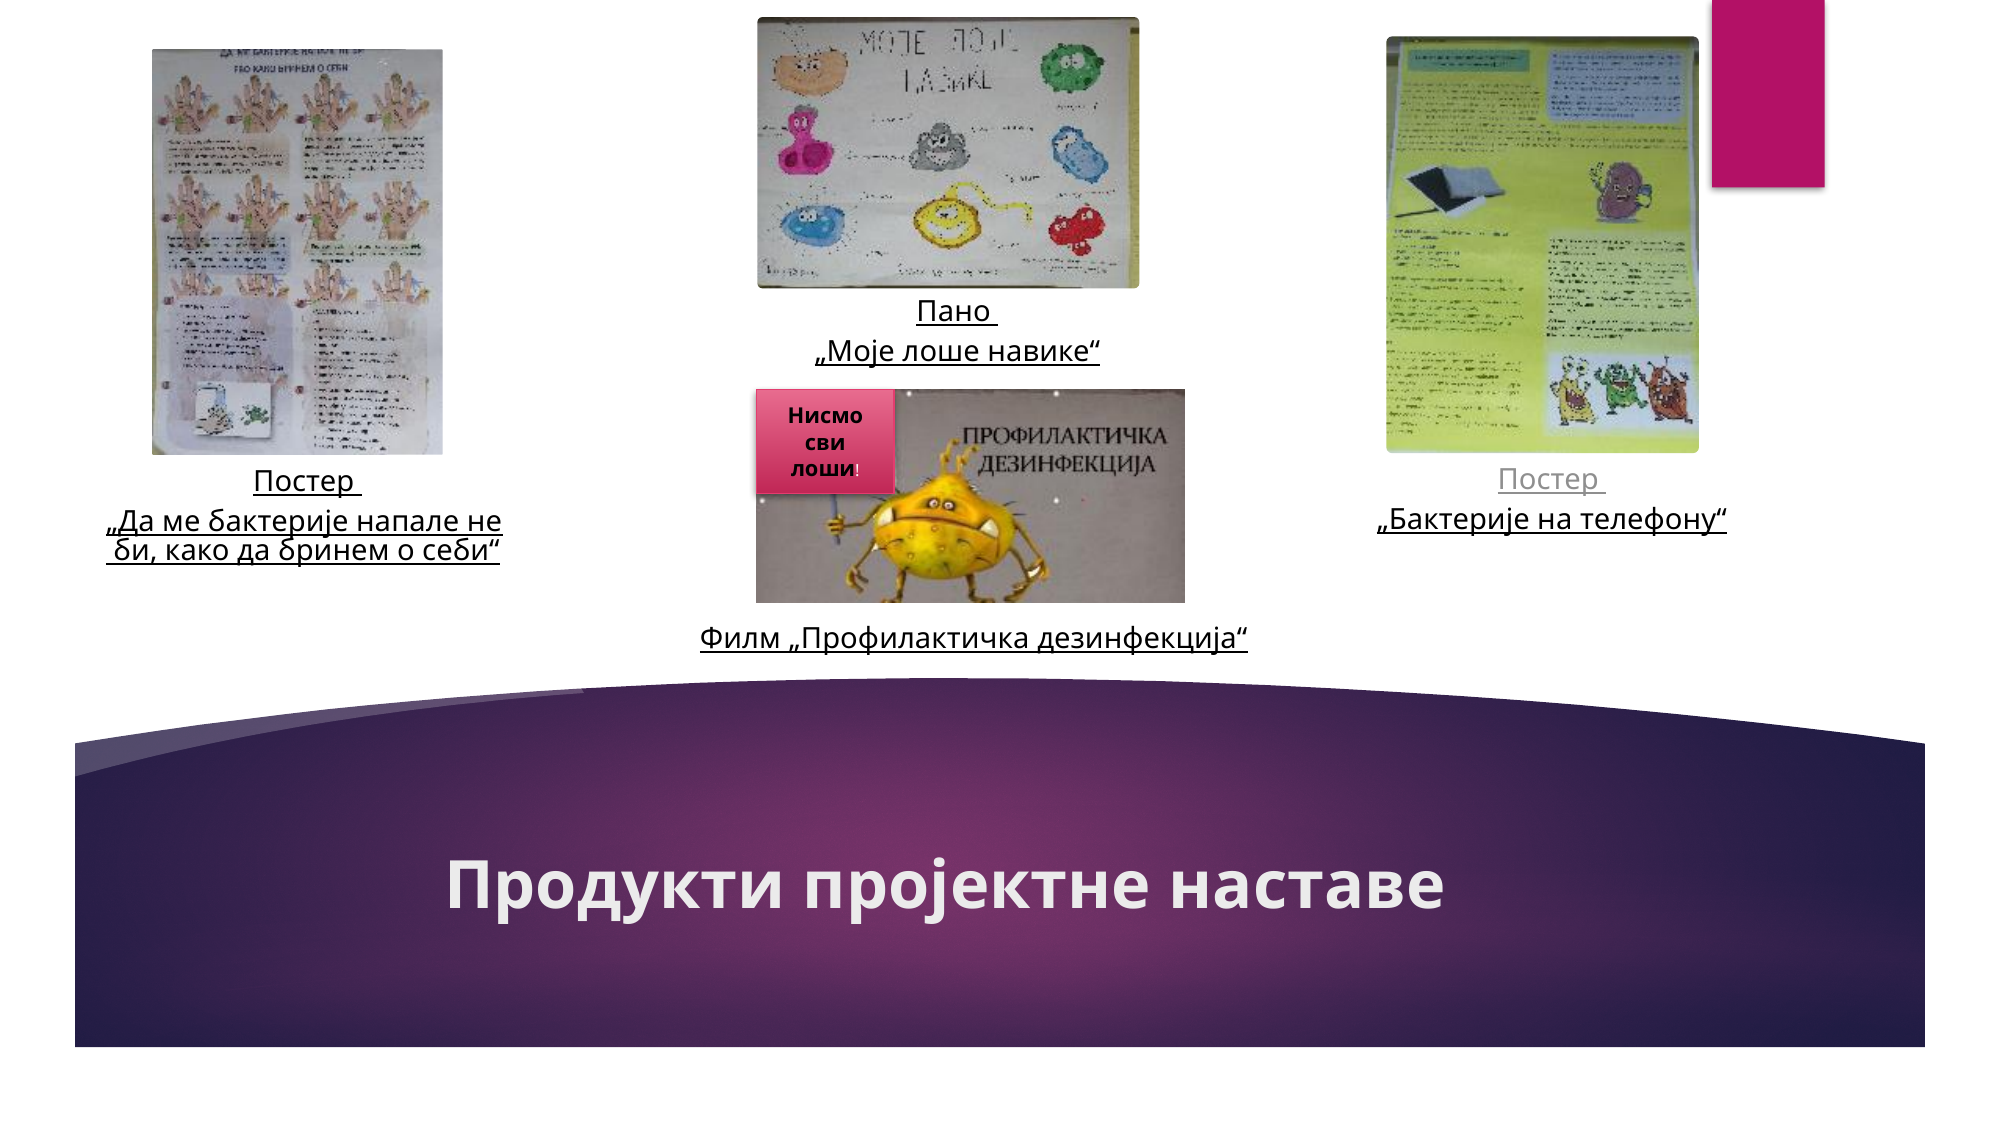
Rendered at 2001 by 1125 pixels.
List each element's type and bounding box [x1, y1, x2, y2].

picture [757, 16, 1140, 289]
picture [151, 48, 443, 455]
picture [1386, 36, 1700, 454]
text_box [756, 389, 1185, 604]
text_box [0, 0, 2000, 1125]
